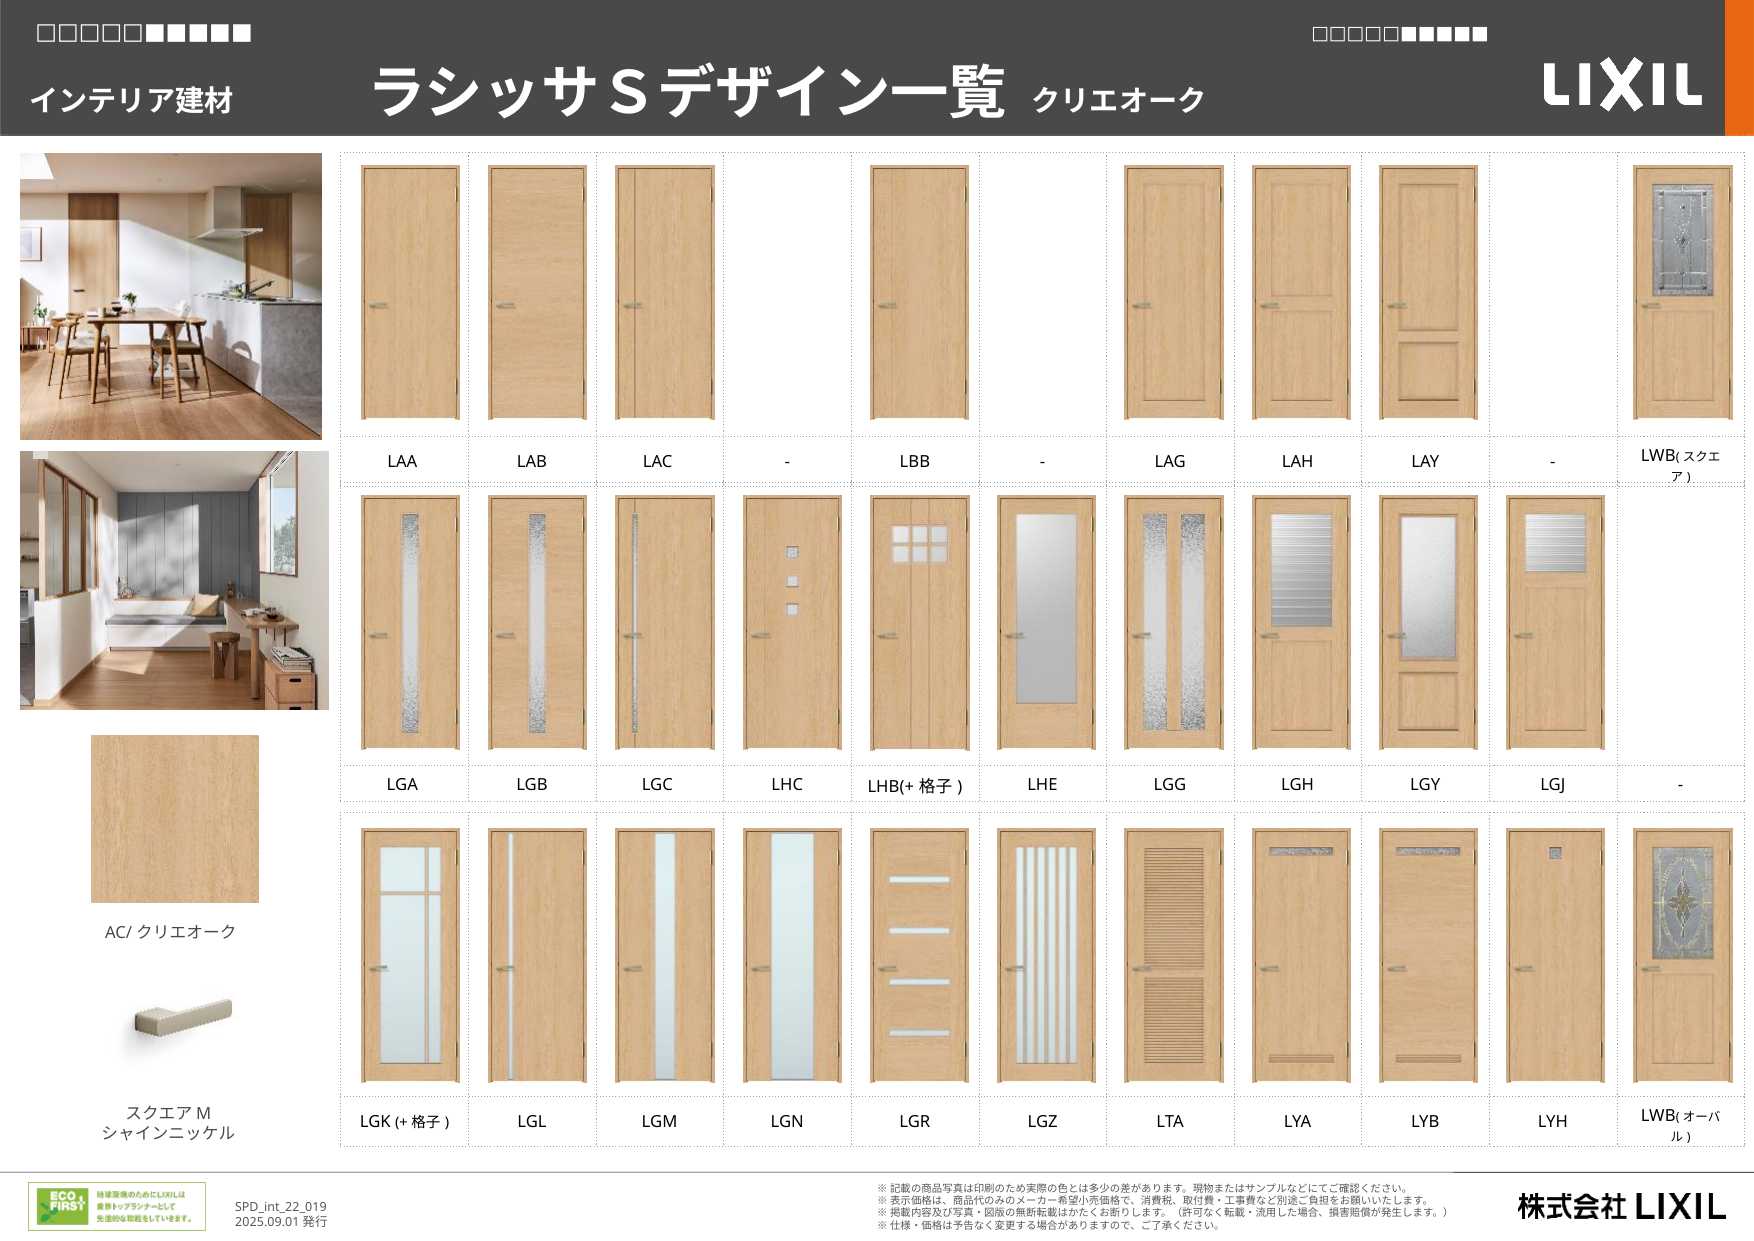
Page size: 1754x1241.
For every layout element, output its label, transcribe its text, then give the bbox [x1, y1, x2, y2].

picture [488, 827, 588, 1083]
table_header [1617, 812, 1744, 1096]
table_cell LGR [851, 1096, 979, 1146]
table_cell LGZ [979, 1096, 1106, 1146]
text_box スクエアM シャインニッケル [86, 1095, 251, 1151]
picture [1124, 495, 1224, 750]
table_header [851, 812, 979, 1096]
table_header [1362, 486, 1489, 765]
table_header [979, 486, 1106, 765]
text_box □□□□□■■■■■ [1310, 21, 1489, 44]
table_header [1489, 486, 1617, 765]
picture [1379, 165, 1478, 421]
table_cell LHC [723, 765, 851, 801]
picture [742, 827, 842, 1083]
table_header [723, 486, 851, 765]
table_header [1362, 812, 1489, 1096]
picture [997, 495, 1097, 750]
table_cell LYH [1489, 1096, 1617, 1146]
picture [1379, 827, 1478, 1083]
table_header [1362, 153, 1489, 436]
picture [1251, 165, 1351, 421]
table_cell LAB [468, 436, 596, 486]
picture [997, 827, 1097, 1083]
picture [870, 165, 969, 421]
table_cell LTA [1106, 1096, 1234, 1146]
table_header [468, 486, 596, 765]
table_header [1234, 153, 1362, 436]
table_header [596, 812, 723, 1096]
picture [361, 827, 460, 1083]
picture [20, 450, 330, 710]
table_header [468, 153, 596, 436]
table_cell LGA [341, 765, 468, 801]
table_header [979, 153, 1106, 436]
table_cell LWB(スクエア) [1617, 436, 1744, 486]
picture [1506, 827, 1606, 1083]
picture [742, 495, 842, 750]
table_header [851, 153, 979, 436]
table_header [596, 486, 723, 765]
picture [1518, 1193, 1726, 1219]
table_header [851, 486, 979, 765]
table_header [723, 812, 851, 1096]
table_cell LAC [596, 436, 723, 486]
picture [1251, 495, 1351, 750]
text_box インテリア建材 [29, 82, 235, 118]
table_cell LGK (+格子) [341, 1096, 468, 1146]
table_header [1234, 812, 1362, 1096]
table_cell LGG [1106, 765, 1234, 801]
picture [870, 494, 970, 751]
table_cell LAG [1106, 436, 1234, 486]
table_header [1617, 486, 1744, 765]
picture [28, 1182, 206, 1231]
table_cell LGB [468, 765, 596, 801]
table_header [1106, 812, 1234, 1096]
table_cell ‐ [1617, 765, 1744, 801]
table_cell ‐ [723, 436, 851, 486]
picture [361, 495, 460, 750]
picture [361, 165, 460, 421]
table_cell LBB [851, 436, 979, 486]
picture [870, 827, 969, 1083]
picture [1633, 165, 1733, 421]
text_box SPD_int_22_019 2025.09.01発行 [235, 1199, 442, 1230]
picture [1124, 827, 1224, 1083]
table_cell LHB(+格子) [851, 765, 979, 801]
text_box ラシッサＳデザイン一覧 [367, 54, 1021, 126]
table_cell LGH [1234, 765, 1362, 801]
table_header [341, 153, 468, 436]
picture [1379, 495, 1478, 750]
table_header [979, 812, 1106, 1096]
picture [1633, 827, 1733, 1083]
table_header [596, 153, 723, 436]
picture [488, 165, 588, 421]
table_cell LHE [979, 765, 1106, 801]
picture [488, 495, 588, 750]
picture [615, 495, 715, 750]
table_cell LAA [341, 436, 468, 486]
picture [19, 152, 322, 440]
table_header [468, 812, 596, 1096]
table_header [1617, 153, 1744, 436]
table_header [1489, 153, 1617, 436]
table_header [341, 486, 468, 765]
table_header [723, 153, 851, 436]
text_box クリエオーク [1031, 82, 1208, 118]
table_cell LWB(オーバル) [1617, 1096, 1744, 1146]
picture [615, 827, 715, 1083]
picture [90, 735, 259, 904]
table_cell LGC [596, 765, 723, 801]
table_cell ‐ [1489, 436, 1617, 486]
table_cell LGM [596, 1096, 723, 1146]
picture [0, 0, 1754, 136]
picture [77, 955, 267, 1085]
table_cell LAY [1362, 436, 1489, 486]
table_header [1106, 153, 1234, 436]
table_header [341, 812, 468, 1096]
table_cell ‐ [979, 436, 1106, 486]
table_cell LYB [1362, 1096, 1489, 1146]
table_cell LGJ [1489, 765, 1617, 801]
picture [1124, 165, 1224, 421]
table_cell LAH [1234, 436, 1362, 486]
table_cell LYA [1234, 1096, 1362, 1146]
picture [1251, 827, 1351, 1083]
text_box AC/クリエオーク [90, 914, 252, 950]
picture [1506, 495, 1606, 750]
picture [615, 165, 715, 421]
table_header [1489, 812, 1617, 1096]
table_cell LGN [723, 1096, 851, 1146]
table_header [1234, 486, 1362, 765]
table_cell LGL [468, 1096, 596, 1146]
table_cell LGY [1362, 765, 1489, 801]
text_box □□□□□■■■■■ [35, 16, 254, 44]
table_header [1106, 486, 1234, 765]
